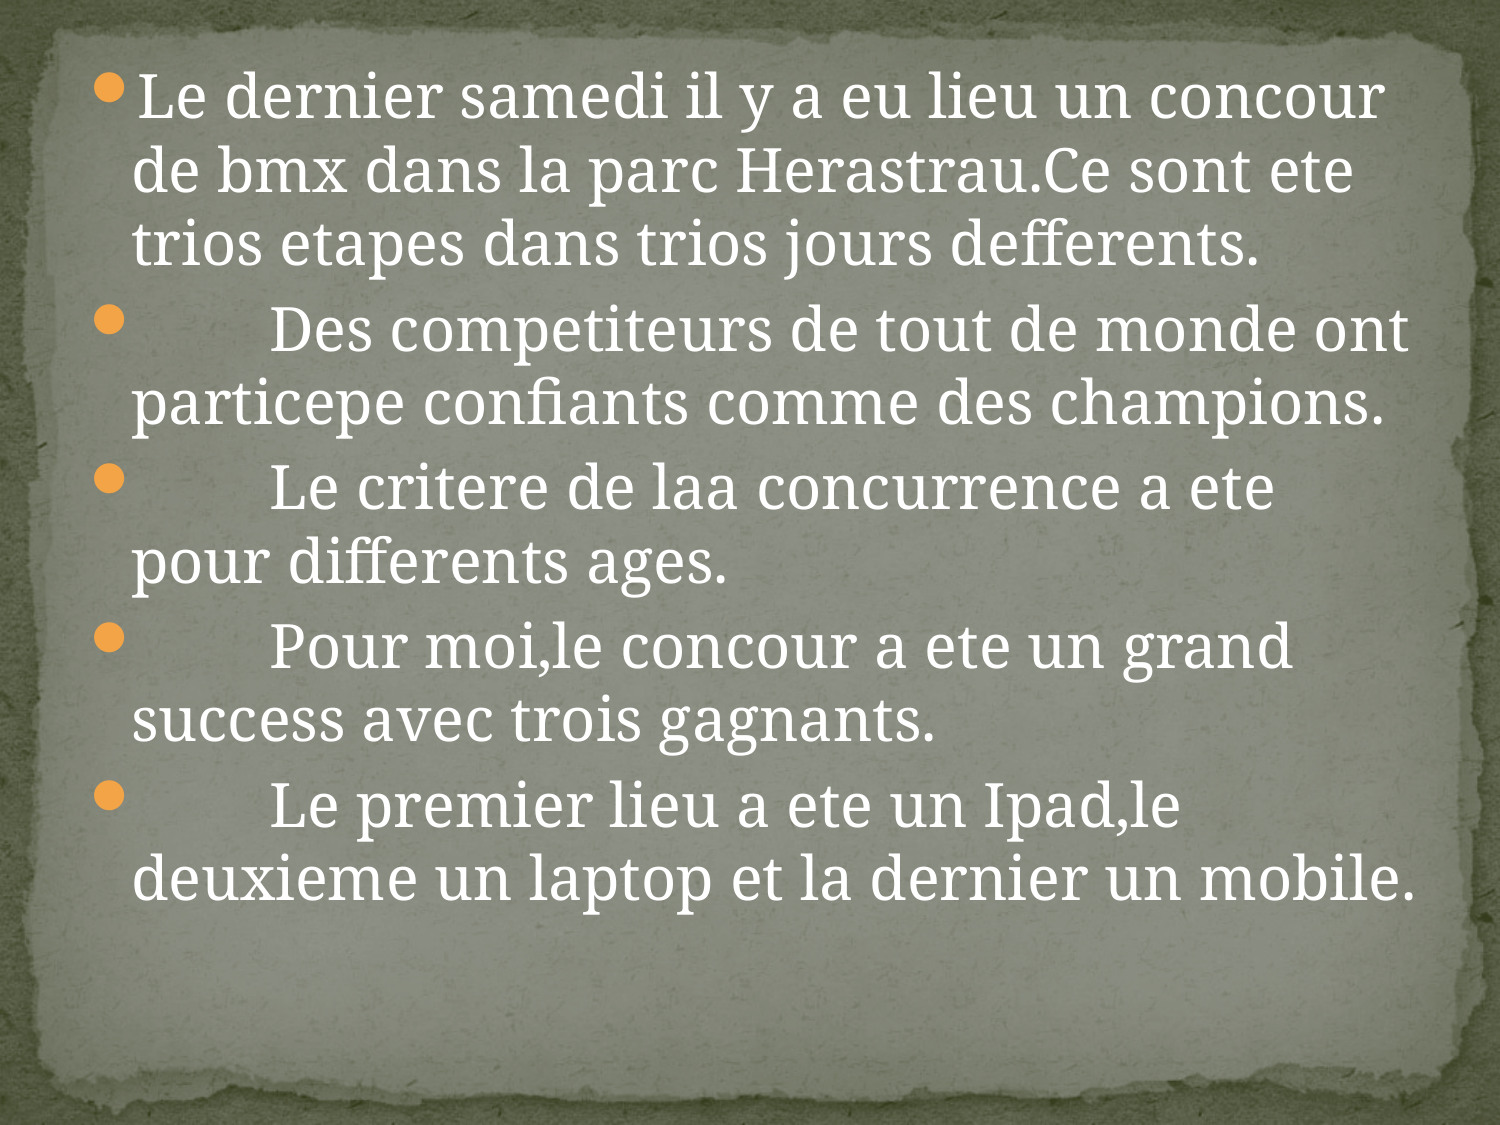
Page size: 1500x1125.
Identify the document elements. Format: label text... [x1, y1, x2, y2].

list Le dernier samedi il y a eu lieu un concour de bmx dans la parc Herastrau.Ce sont ete trios etapes dans trios jours defferents. Des competiteurs de tout de monde ont particepe confiants comme des champions. Le critere de laa concurrence a ete pour differents ages. Pour moi,le concour a ete un grand success avec trois gagnants. Le premier lieu a ete un Ipad,le deuxieme un laptop et la dernier un mobile. [75, 50, 1438, 1063]
